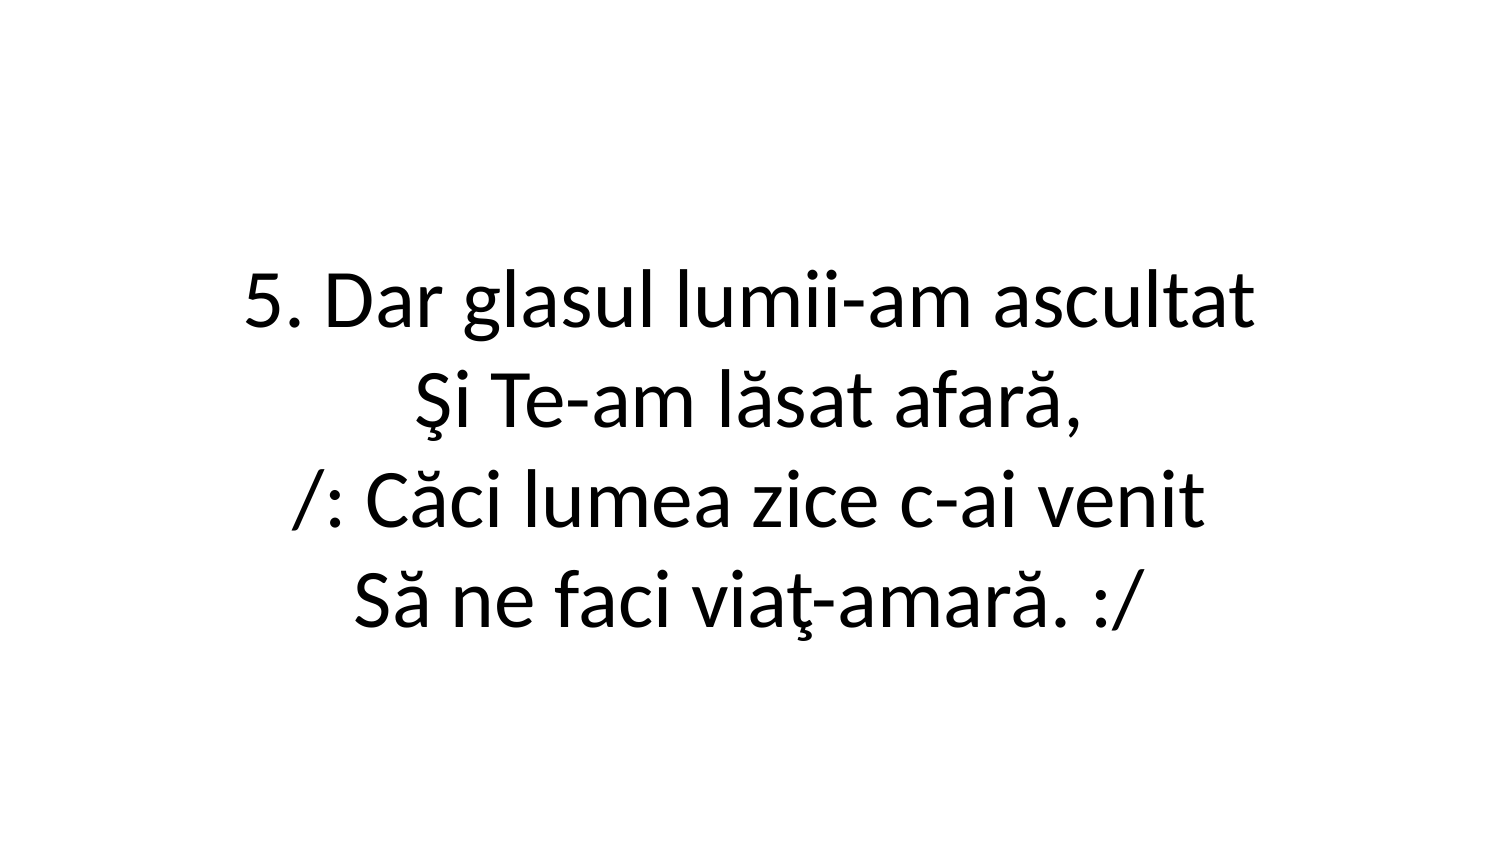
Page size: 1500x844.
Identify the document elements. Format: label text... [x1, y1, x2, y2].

text_box 5. Dar glasul lumii-am ascultat Şi Te-am lăsat afară, /: Căci lumea zice c-ai venit Să ne faci viaţ-amară. :/ [227, 192, 1273, 652]
